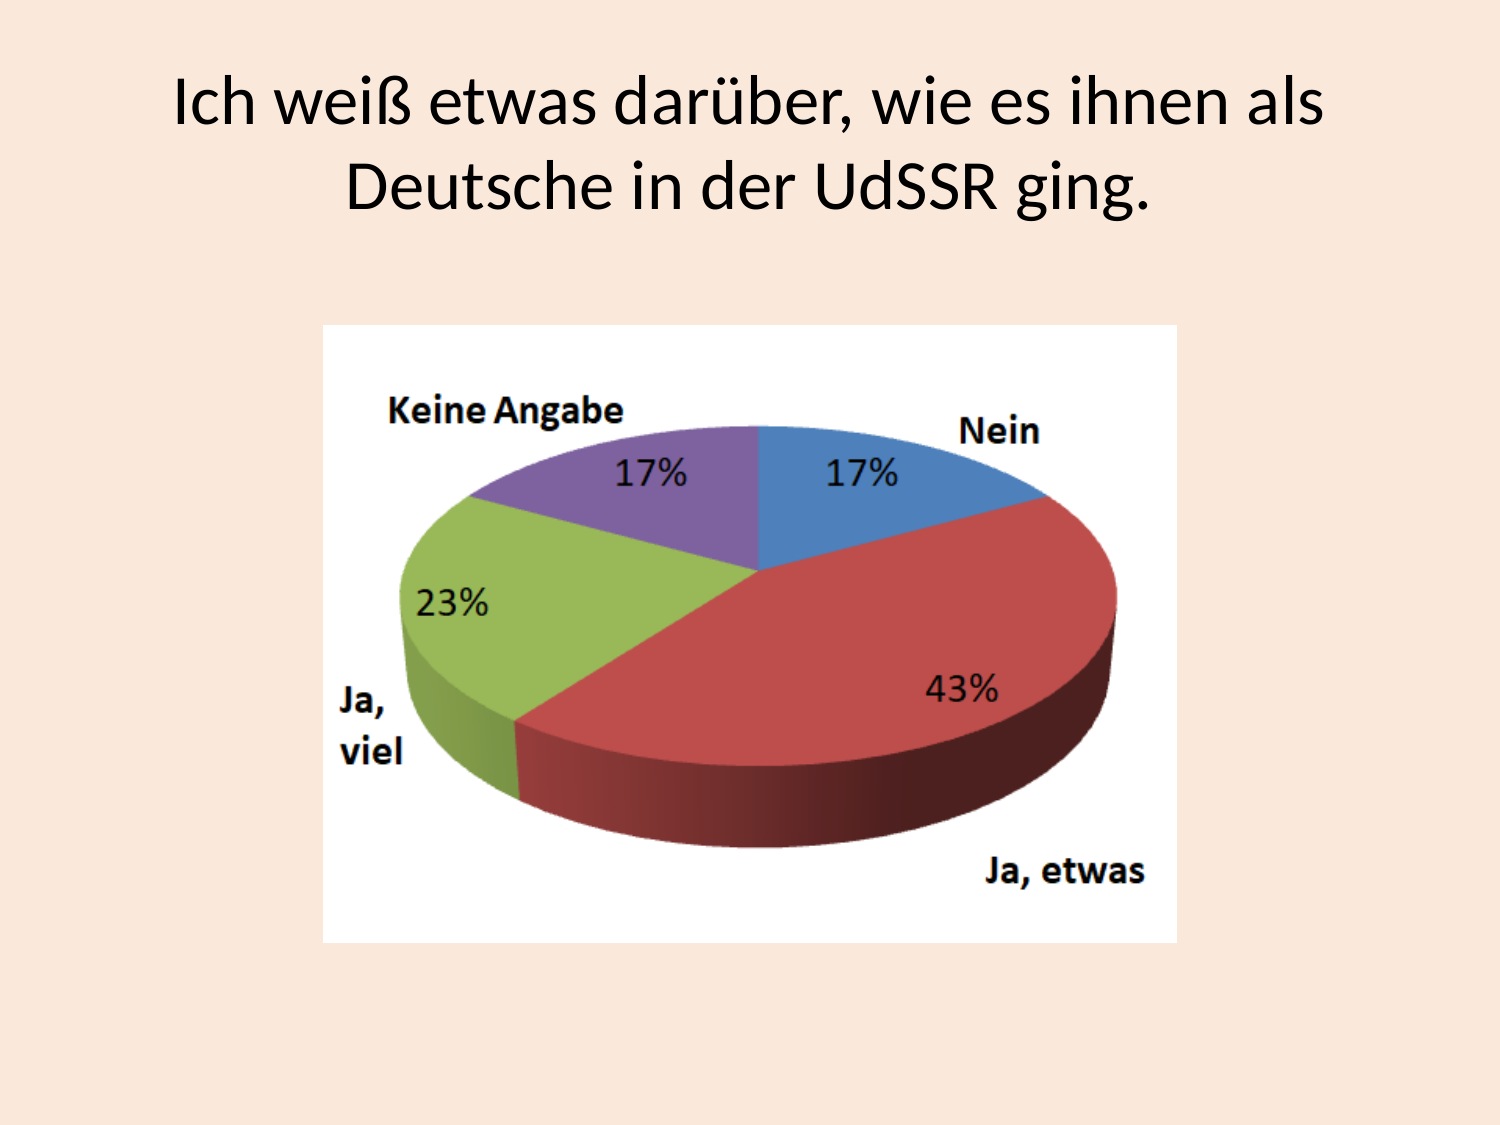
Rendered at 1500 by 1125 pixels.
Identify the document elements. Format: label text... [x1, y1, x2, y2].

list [323, 324, 1177, 943]
title Ich weiß etwas darüber, wie es ihnen als Deutsche in der UdSSR ging. [75, 45, 1425, 233]
